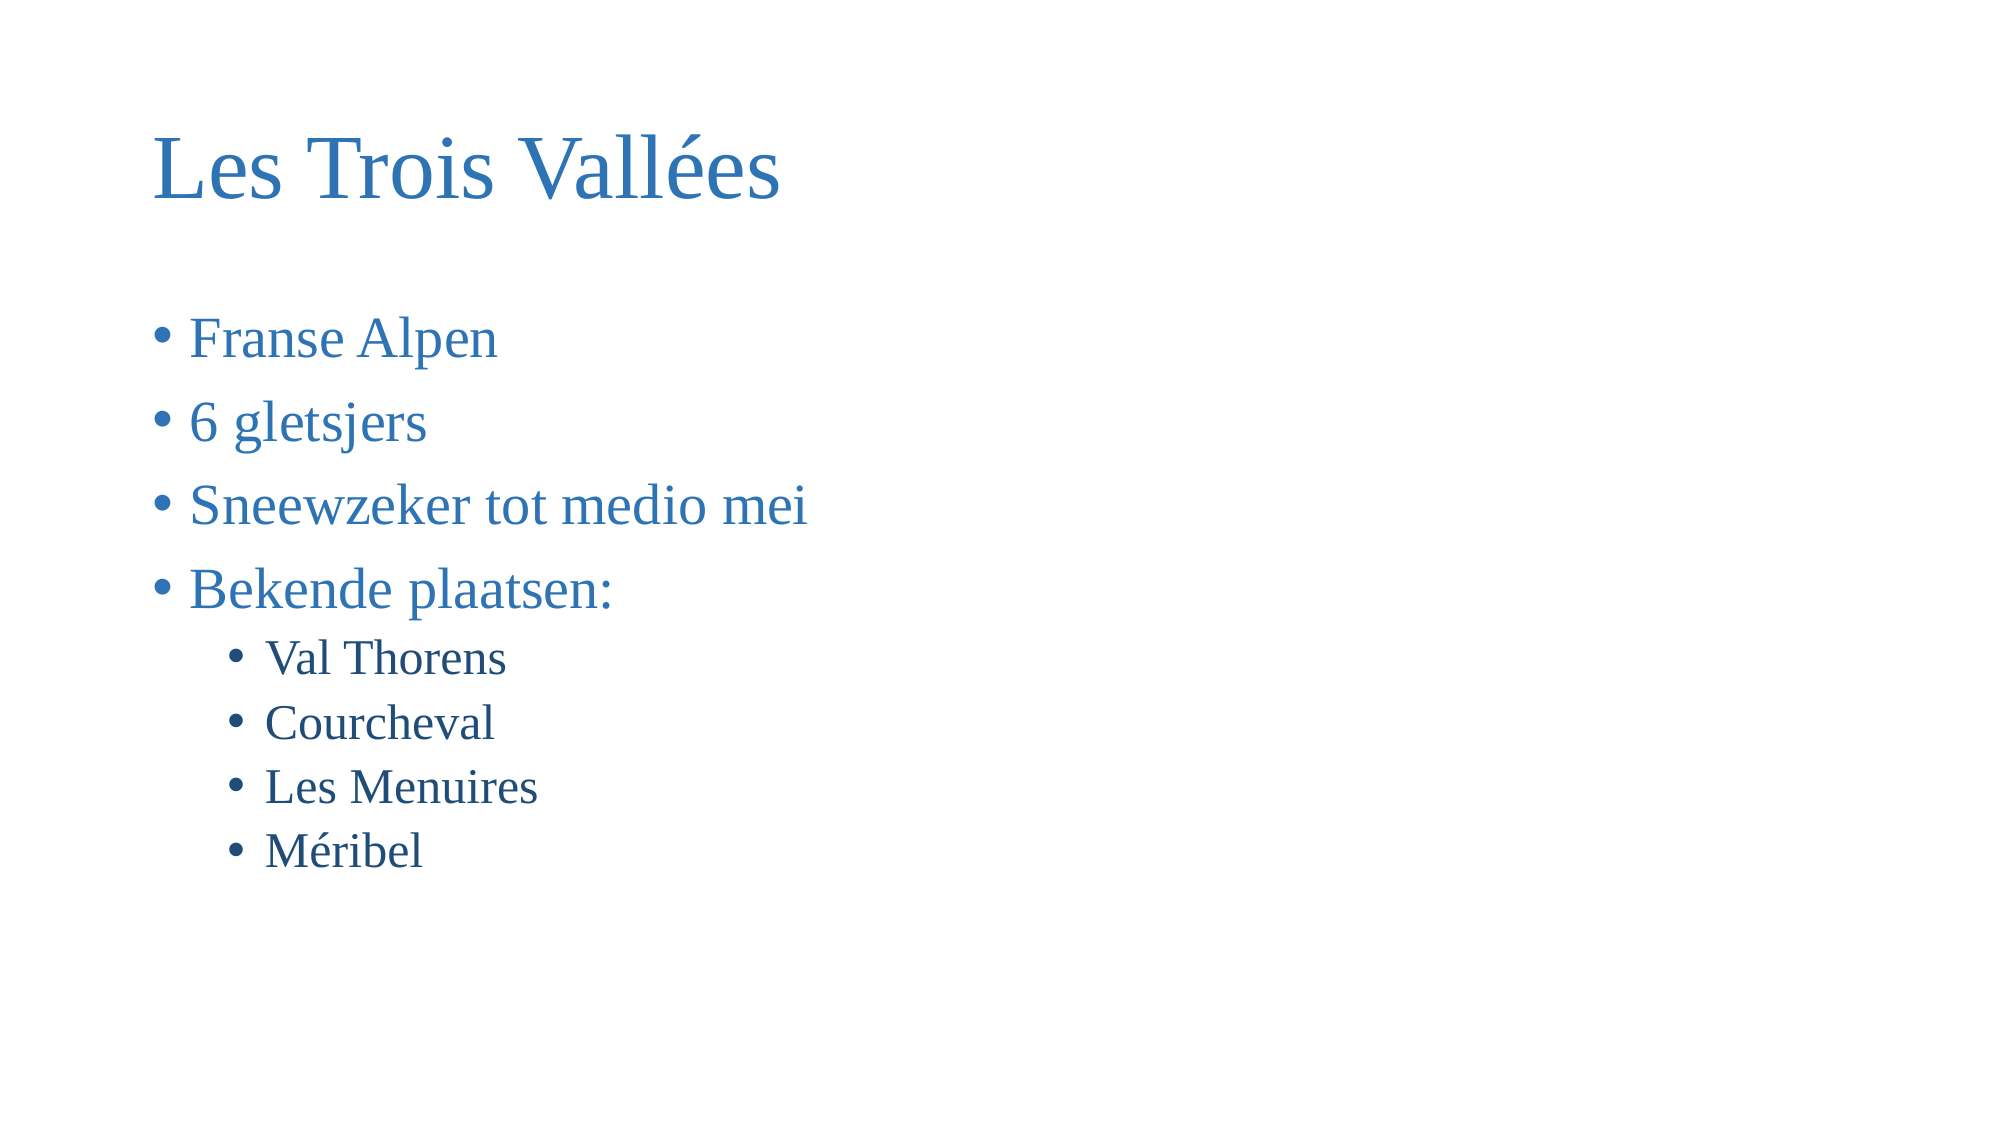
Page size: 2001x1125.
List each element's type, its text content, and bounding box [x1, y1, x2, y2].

title Les Trois Vallées [137, 59, 1863, 278]
list Franse Alpen 6 gletsjers Sneewzeker tot medio mei Bekende plaatsen: Val Thorens Courcheval Les Menuires Méribel [137, 299, 1863, 1014]
